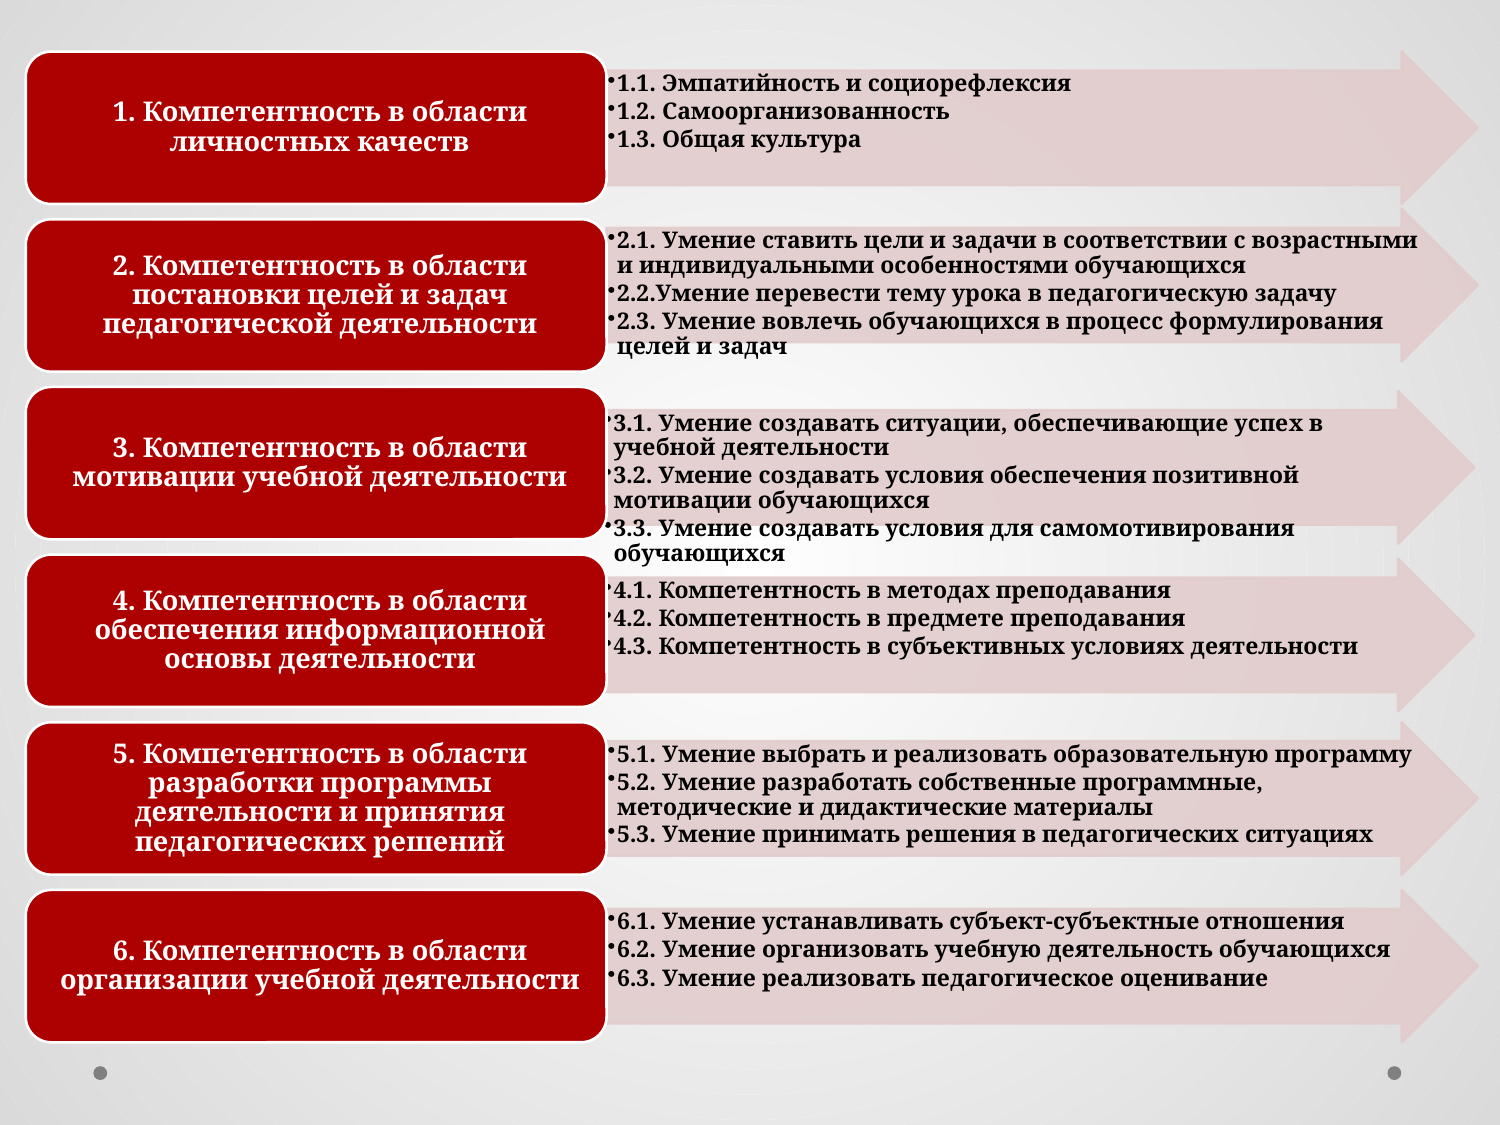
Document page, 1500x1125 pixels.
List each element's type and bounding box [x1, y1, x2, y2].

list [25, 51, 1479, 1043]
